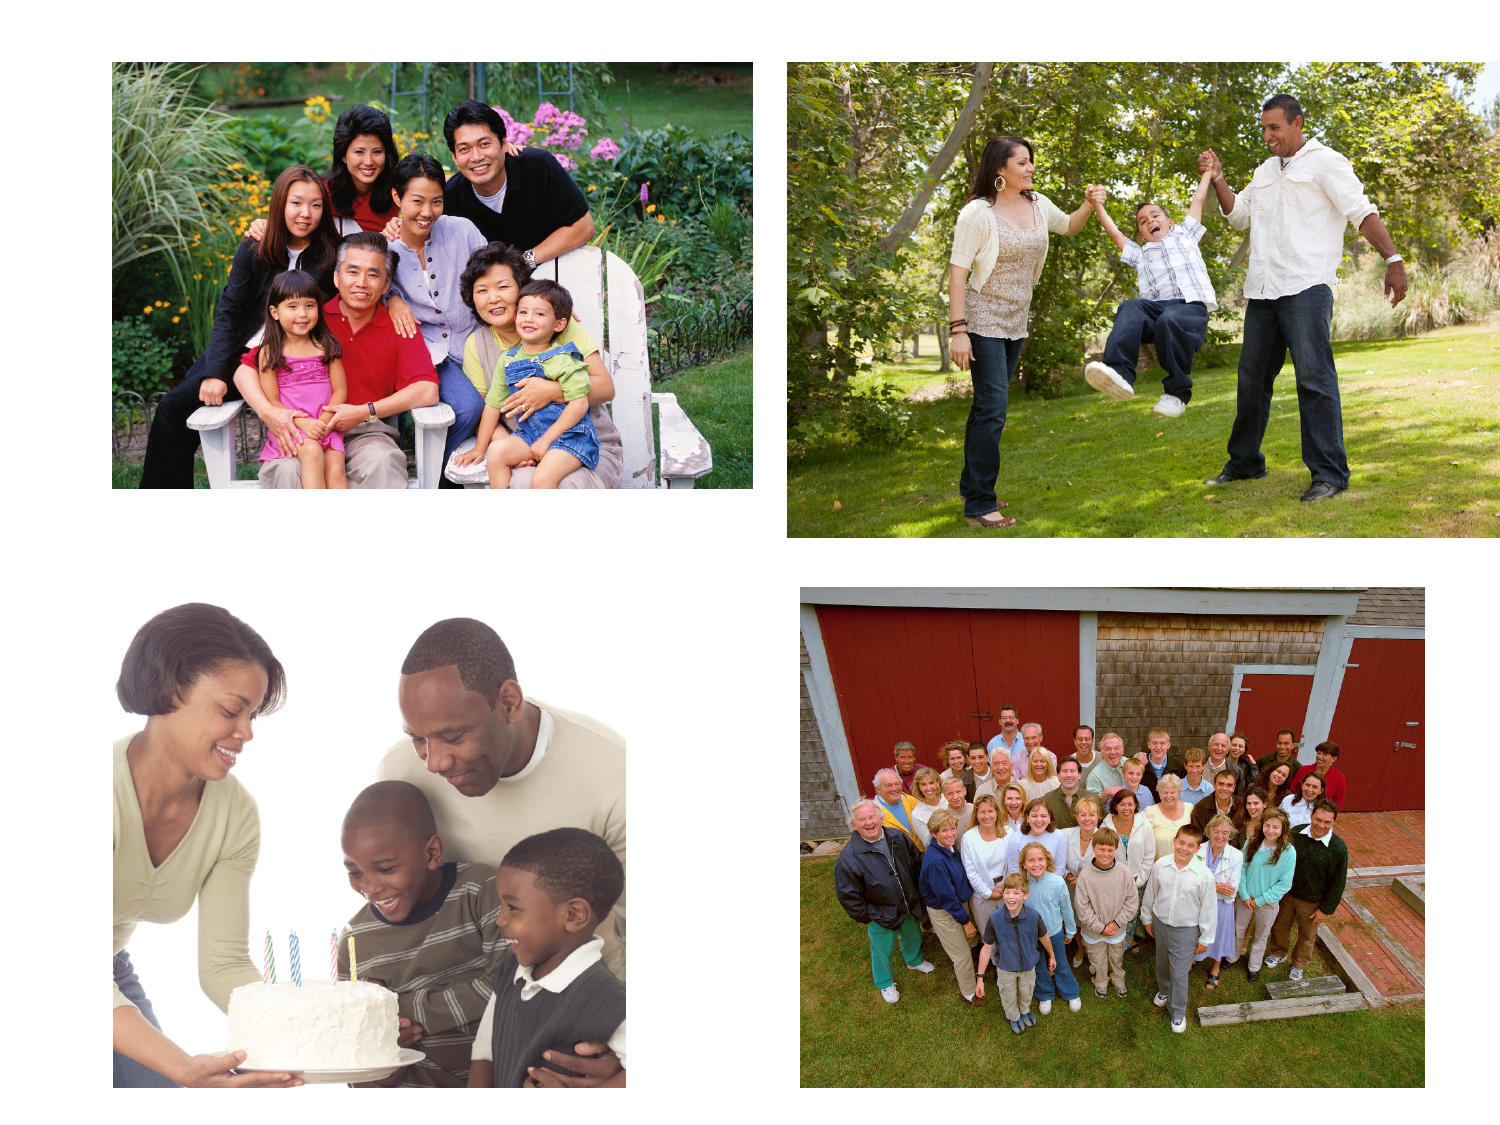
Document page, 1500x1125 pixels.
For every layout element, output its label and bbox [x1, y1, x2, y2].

picture [787, 62, 1500, 538]
picture [113, 574, 626, 1088]
list [112, 62, 753, 490]
picture [799, 587, 1426, 1088]
